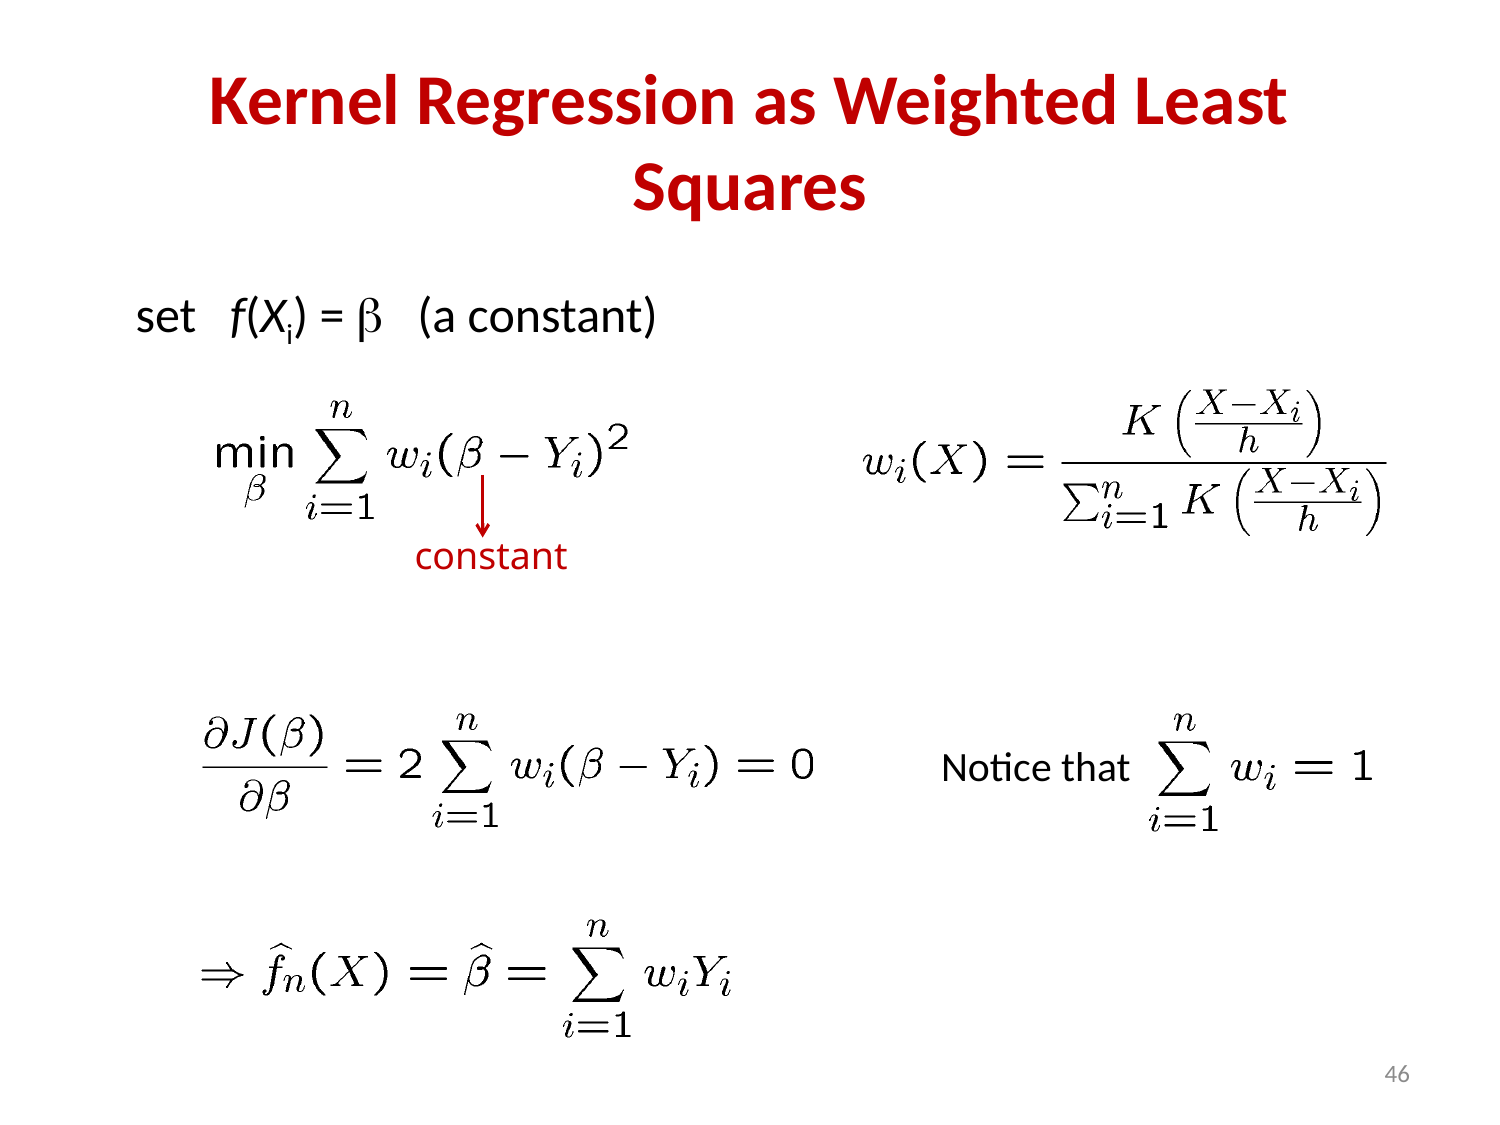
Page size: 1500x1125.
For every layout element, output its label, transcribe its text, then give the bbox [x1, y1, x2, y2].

text_box constant [399, 529, 583, 585]
slide_number 46 [1074, 1042, 1425, 1103]
picture [216, 399, 629, 520]
picture [862, 387, 1388, 538]
text_box set f(Xi) = b (a constant) [120, 274, 673, 358]
title Kernel Regression as Weighted Least Squares [75, 45, 1425, 233]
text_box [924, 712, 1373, 833]
picture [199, 712, 813, 828]
picture [199, 917, 732, 1038]
